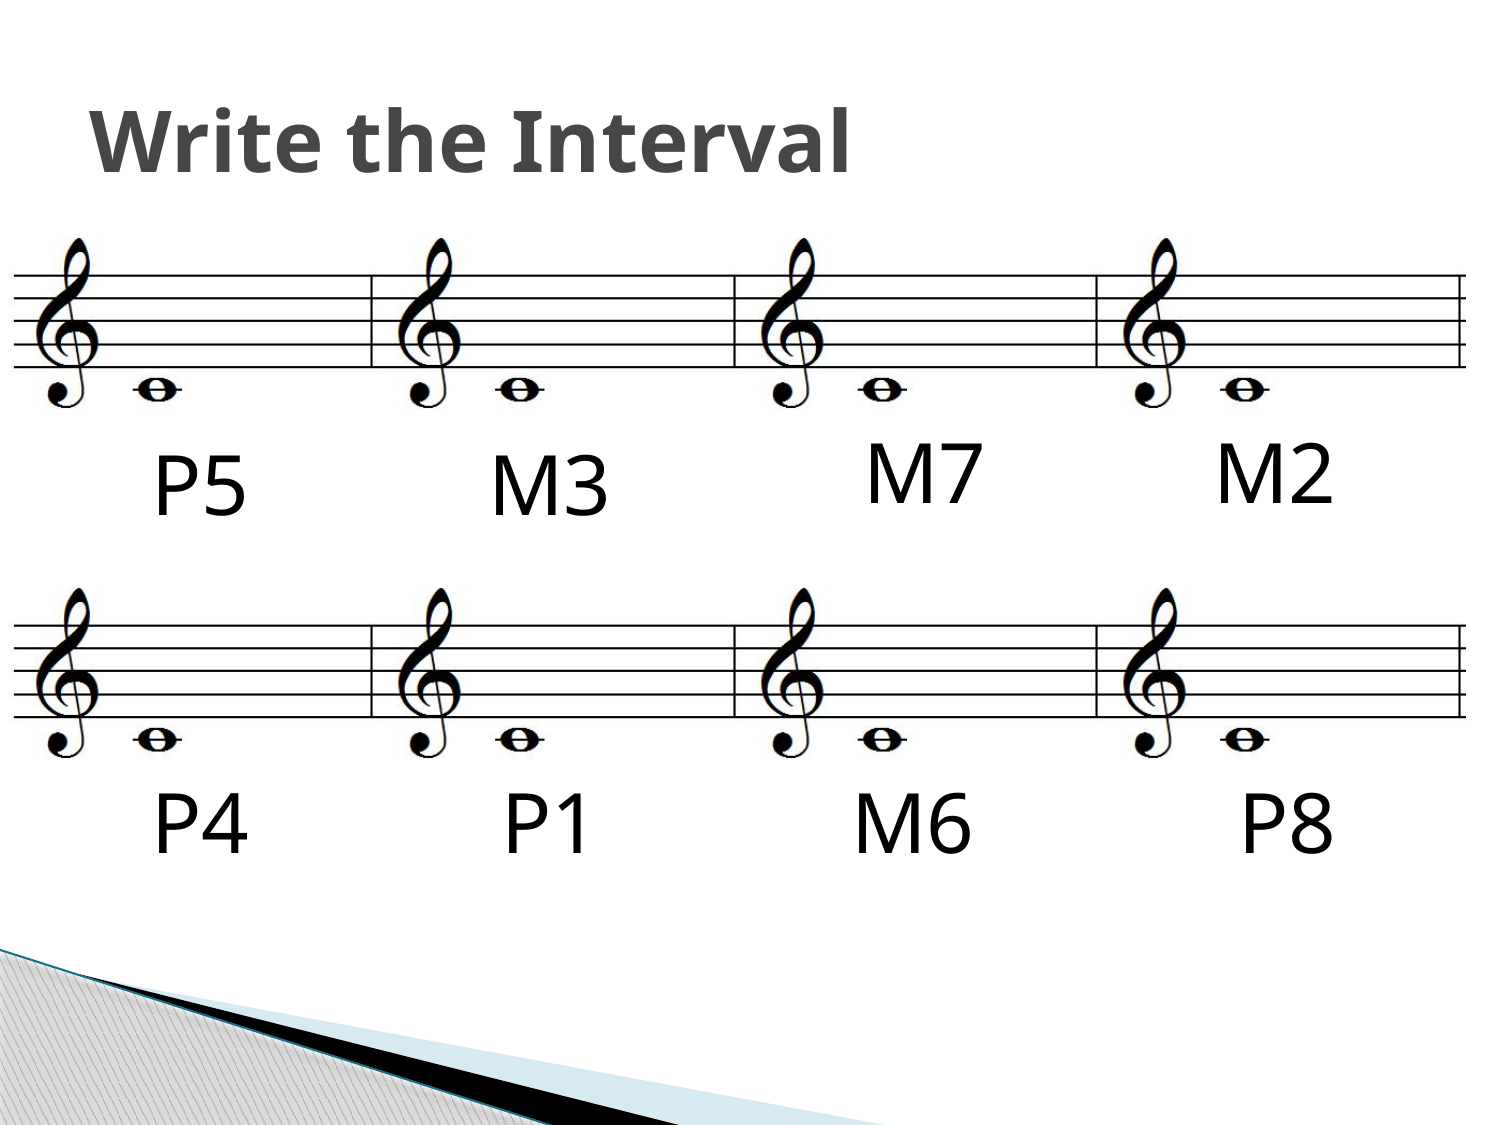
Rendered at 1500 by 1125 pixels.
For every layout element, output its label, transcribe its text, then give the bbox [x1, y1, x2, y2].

text_box P4 [37, 798, 363, 878]
text_box M7 [762, 448, 1088, 528]
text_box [0, 237, 1466, 436]
text_box P1 [387, 798, 713, 878]
title Write the Interval [75, 45, 1425, 233]
text_box M2 [1112, 448, 1438, 528]
text_box M6 [750, 798, 1075, 878]
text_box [0, 587, 1466, 786]
text_box P8 [1125, 798, 1450, 878]
text_box P5 [37, 448, 363, 540]
text_box M3 [387, 448, 713, 540]
